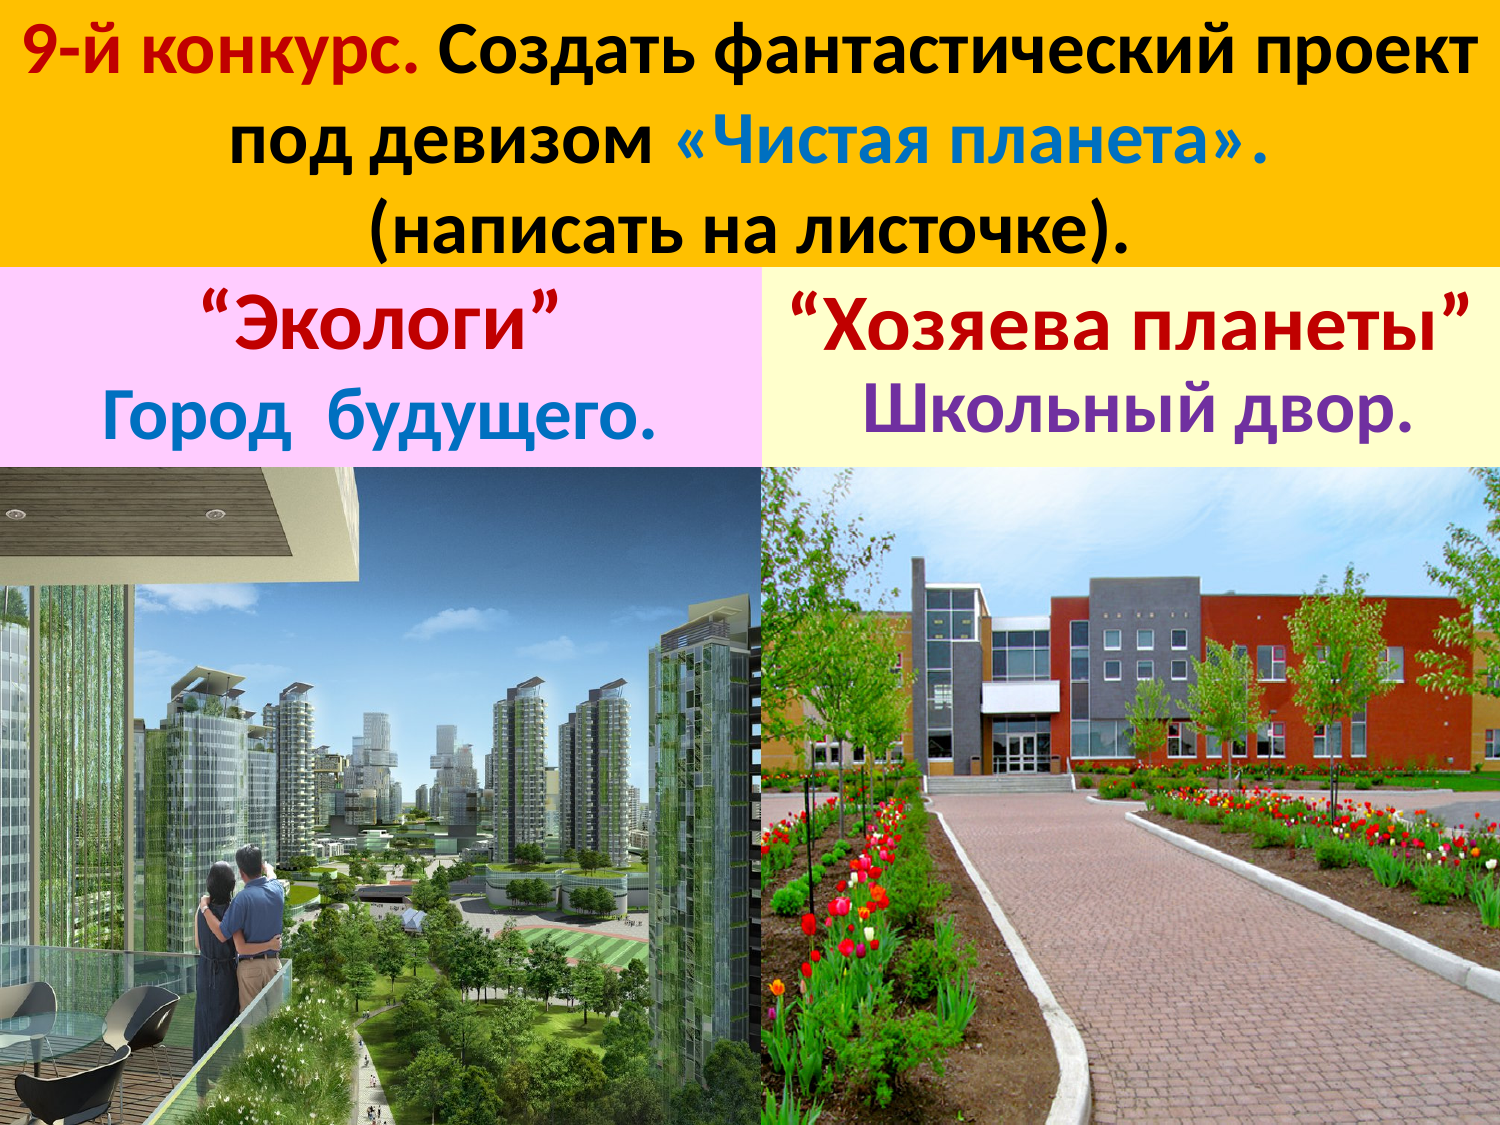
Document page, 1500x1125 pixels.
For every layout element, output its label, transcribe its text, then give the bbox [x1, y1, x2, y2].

list “Экологи” [0, 267, 761, 356]
title 9-й конкурс. Создать фантастический проект под девизом «Чистая планета». (написать на листочке). [0, 0, 1500, 267]
list Школьный двор. [761, 349, 1500, 467]
picture [0, 467, 1500, 1125]
list “Хозяева планеты” [761, 267, 1500, 349]
list Город будущего. [0, 356, 762, 466]
